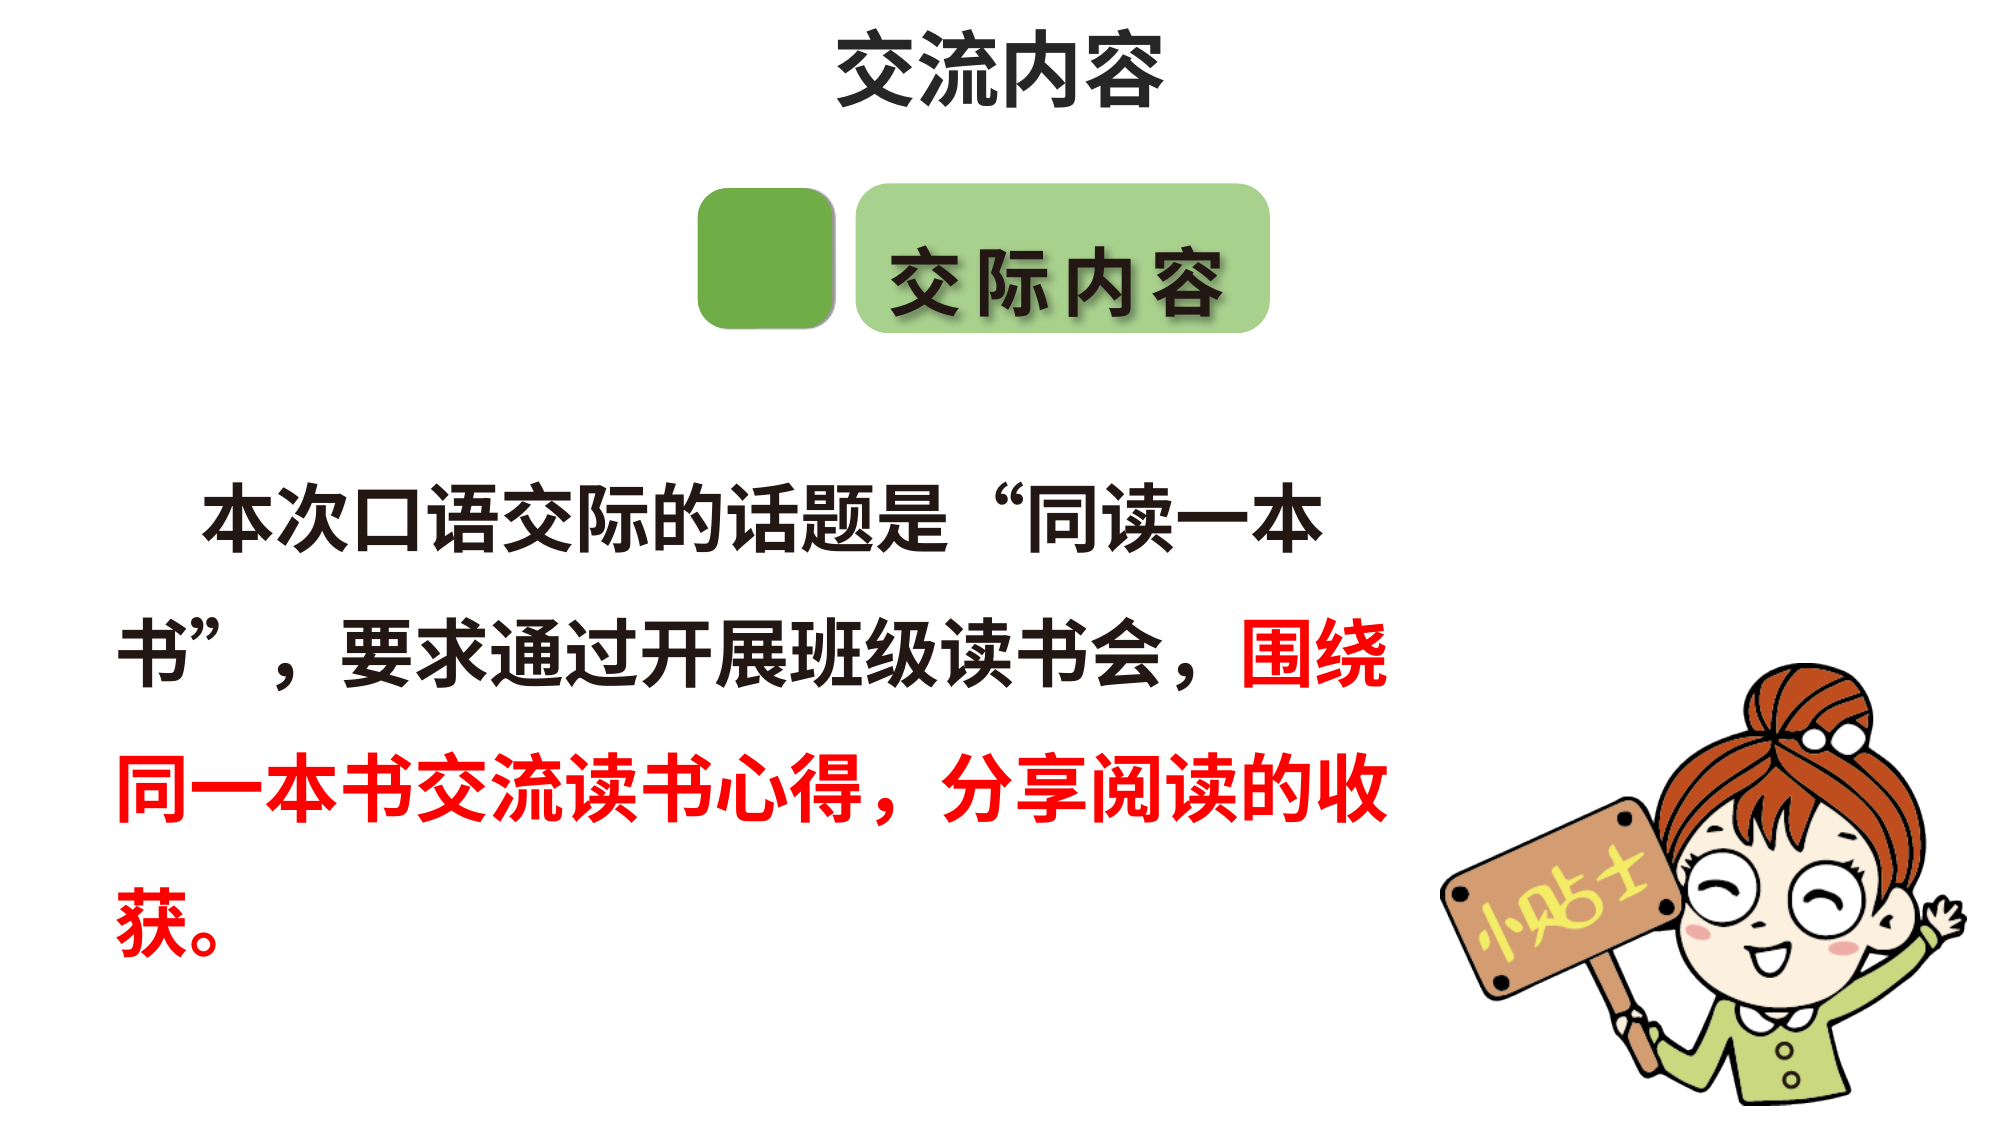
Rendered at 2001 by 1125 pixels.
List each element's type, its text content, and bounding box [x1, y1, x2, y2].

title 交流内容 [137, 0, 1863, 136]
picture [1440, 663, 1967, 1106]
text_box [697, 183, 1417, 360]
text_box 本次口语交际的话题是“同读一本书”，要求通过开展班级读书会，围绕同一本书交流读书心得，分享阅读的收获。 [99, 419, 1417, 975]
